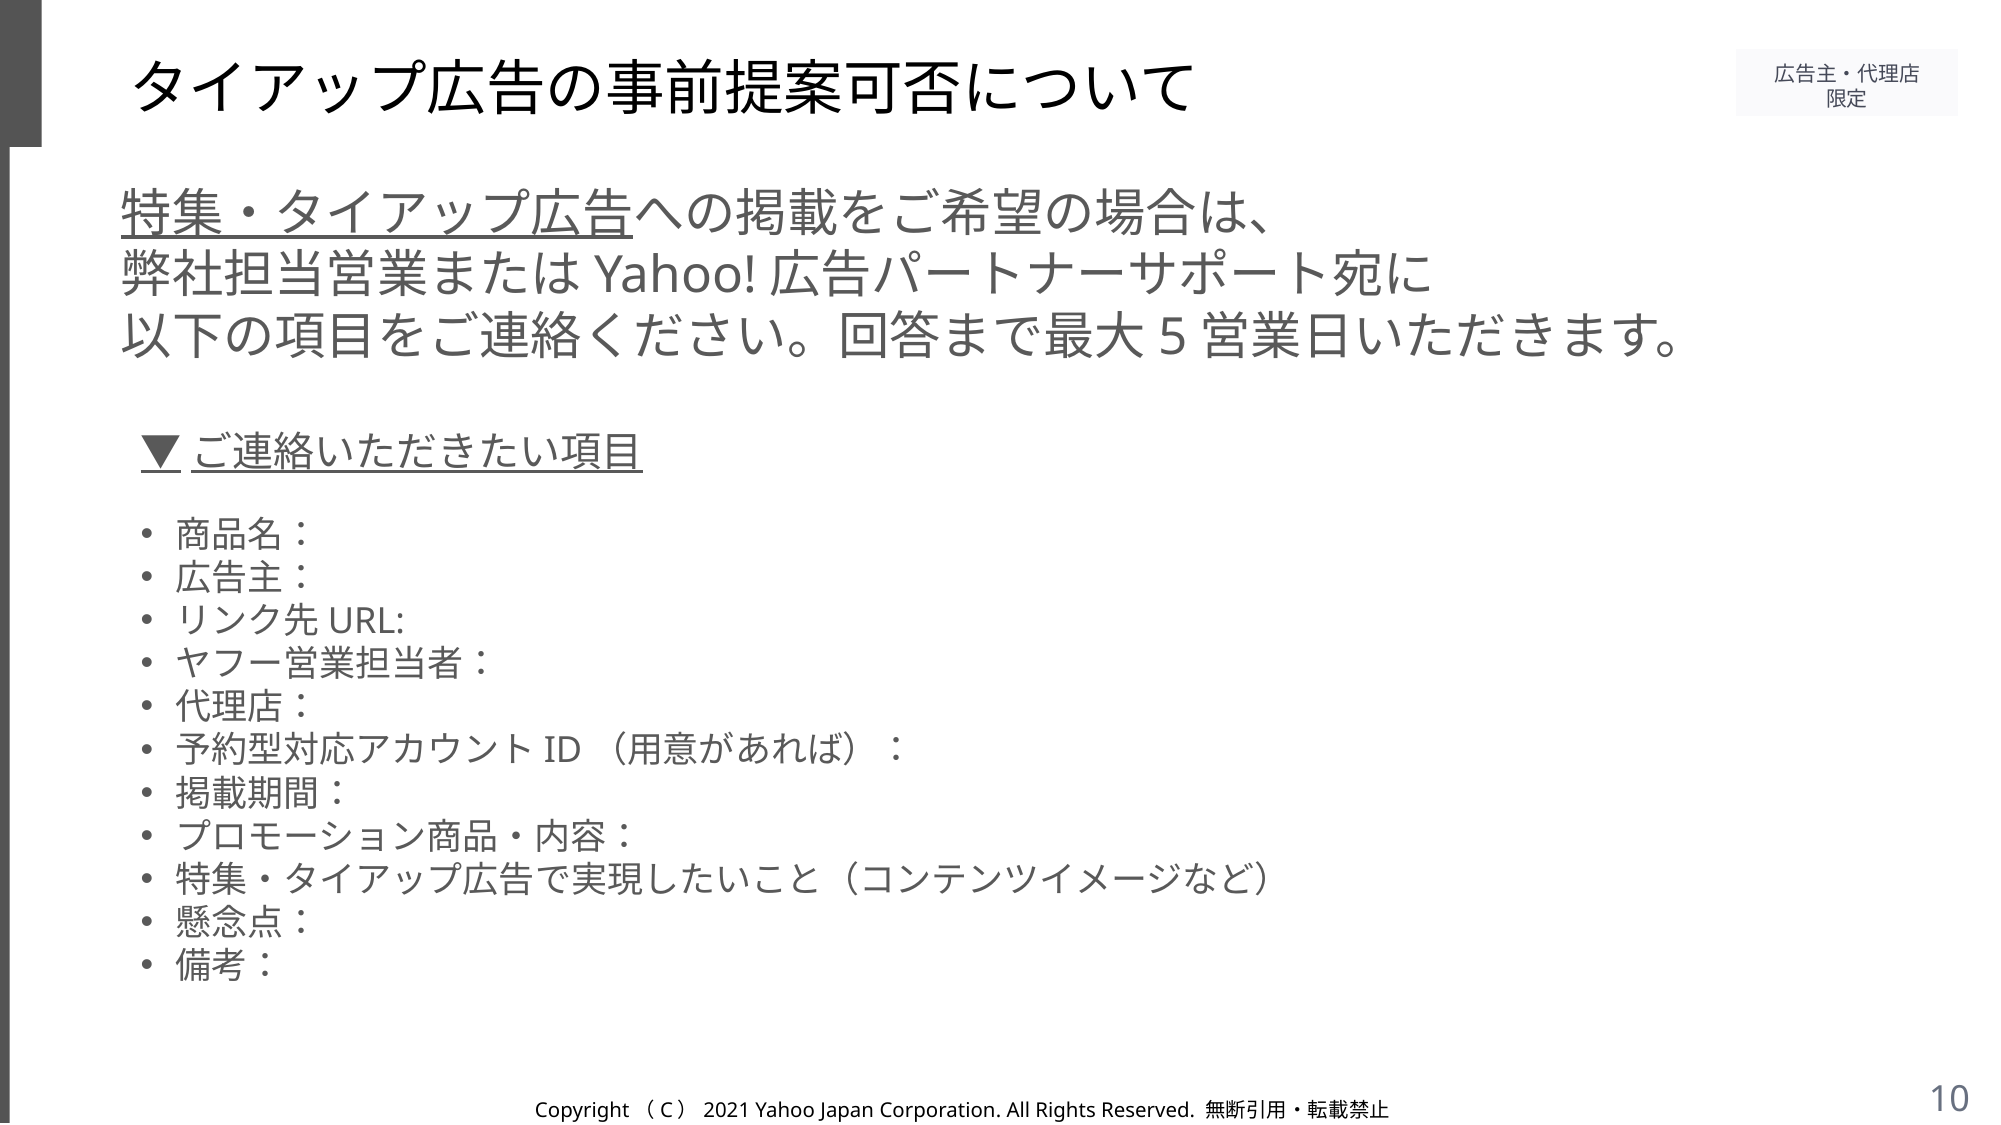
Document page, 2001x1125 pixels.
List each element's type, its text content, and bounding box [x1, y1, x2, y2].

footer Copyright（C）2021 Yahoo Japan Corporation. All Rights Reserved. 無断引用・転載禁止 [520, 1089, 1437, 1125]
text_box ▼ご連絡いただきたい項目 商品名： 広告主： リンク先URL: ヤフー営業担当者： 代理店： 予約型対応アカウントID（用意があれば）： 掲載期間： プロモーション商品・内容： 特集・タイアップ広告で実現したいこと（コンテンツイメージなど） 懸念点： 備考： [125, 417, 1885, 1080]
title タイアップ広告の事前提案可否について [114, 41, 1728, 129]
text_box 特集・タイアップ広告への掲載をご希望の場合は、 弊社担当営業またはYahoo!広告パートナーサポート宛に 以下の項目をご連絡ください。回答まで最大5営業日いただきます。 [102, 170, 1964, 374]
